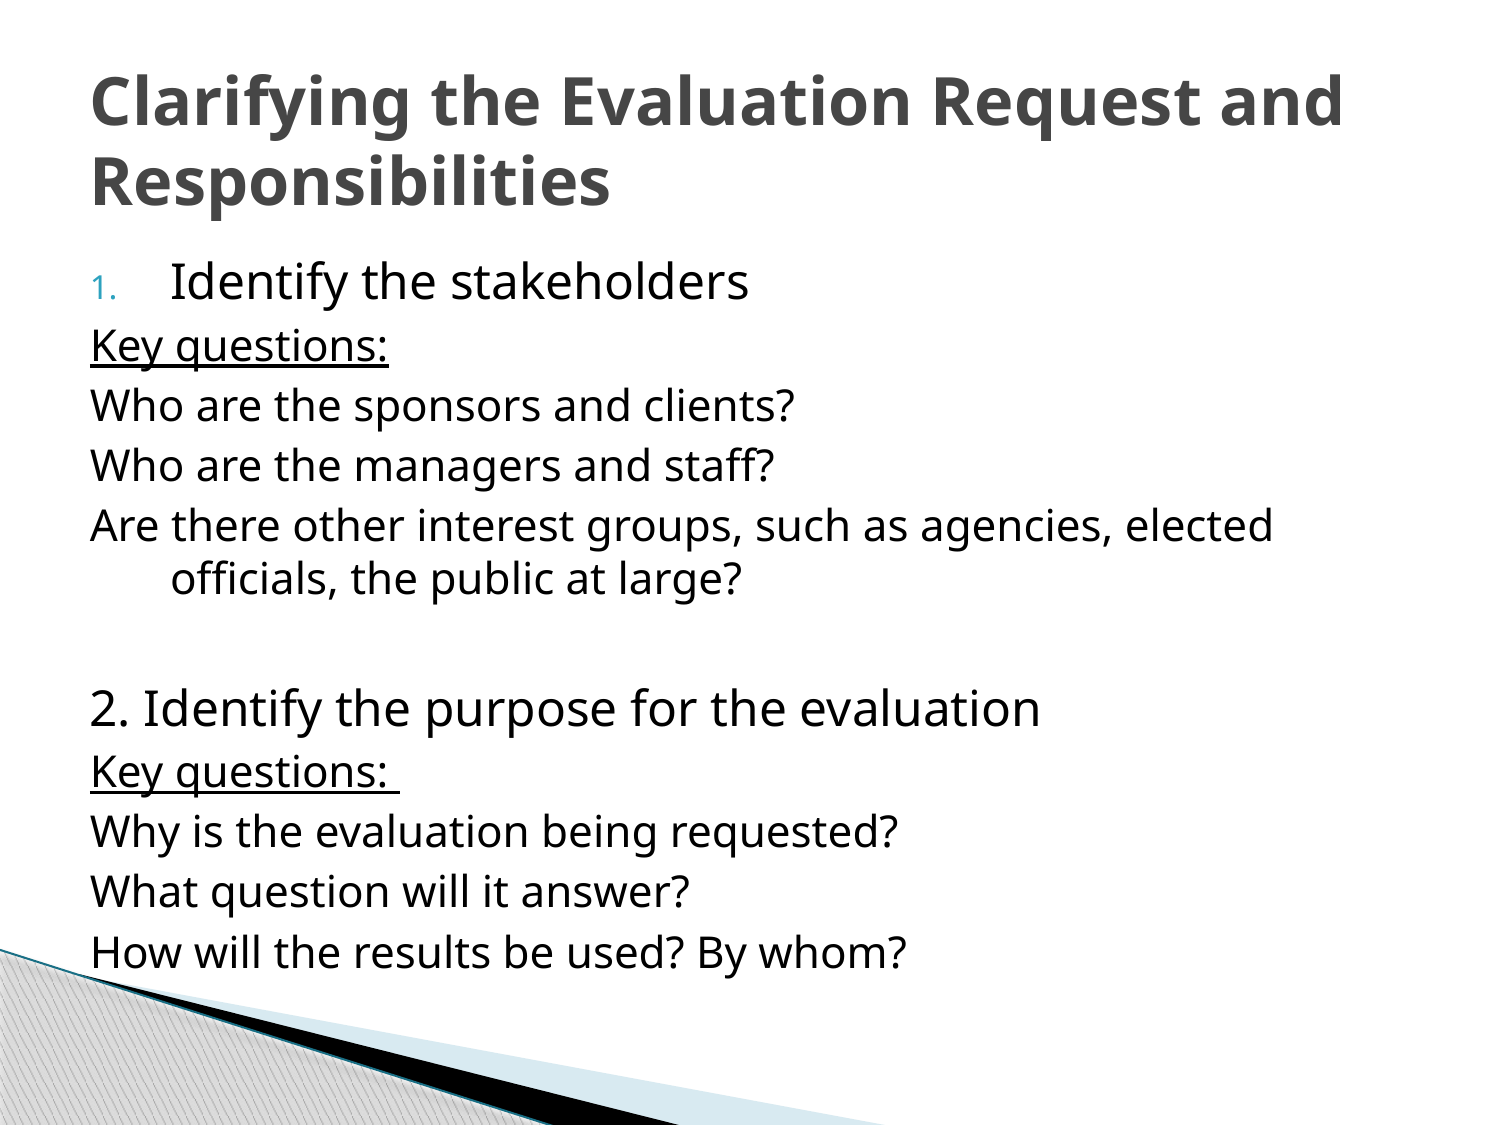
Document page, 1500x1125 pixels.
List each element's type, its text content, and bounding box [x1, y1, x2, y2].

list Identify the stakeholders Key questions: Who are the sponsors and clients? Who are the managers and staff? Are there other interest groups, such as agencies, elected officials, the public at large? 2. Identify the purpose for the evaluation Key questions: Why is the evaluation being requested? What question will it answer? How will the results be used? By whom? [75, 243, 1425, 986]
title Clarifying the Evaluation Request and Responsibilities [75, 45, 1425, 233]
